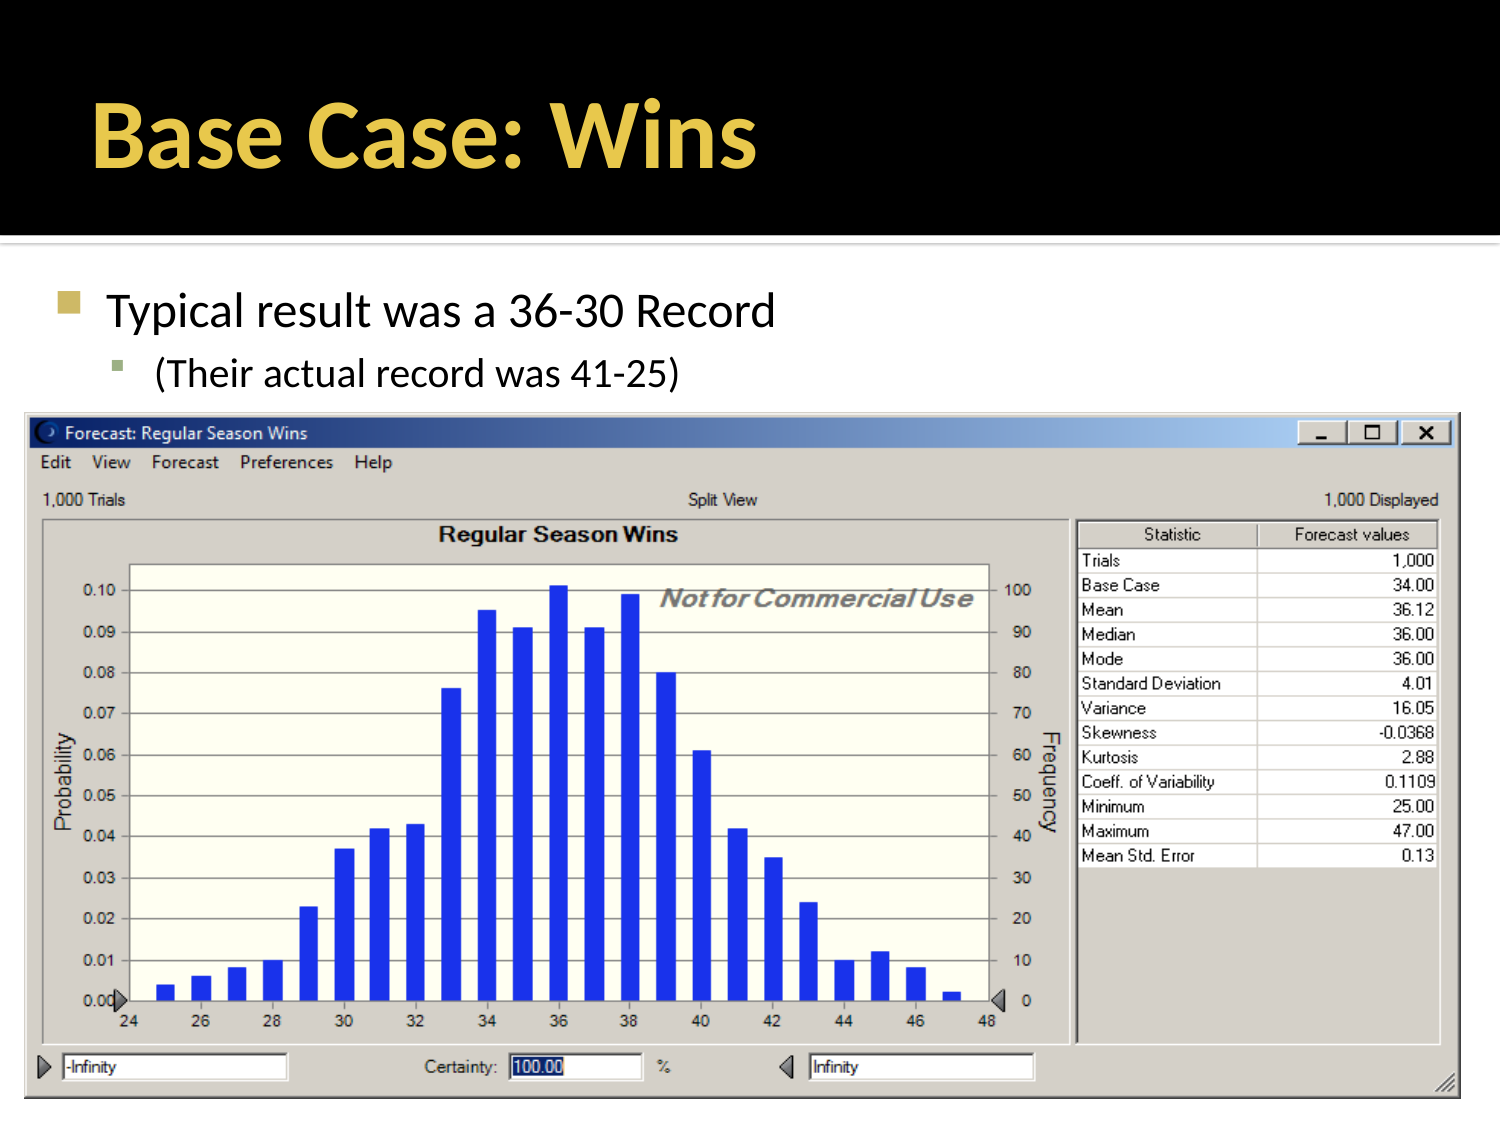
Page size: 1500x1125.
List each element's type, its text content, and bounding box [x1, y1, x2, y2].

list Typical result was a 36-30 Record (Their actual record was 41-25) [24, 262, 1425, 412]
picture [24, 412, 1461, 1099]
title Base Case: Wins [75, 25, 1425, 231]
